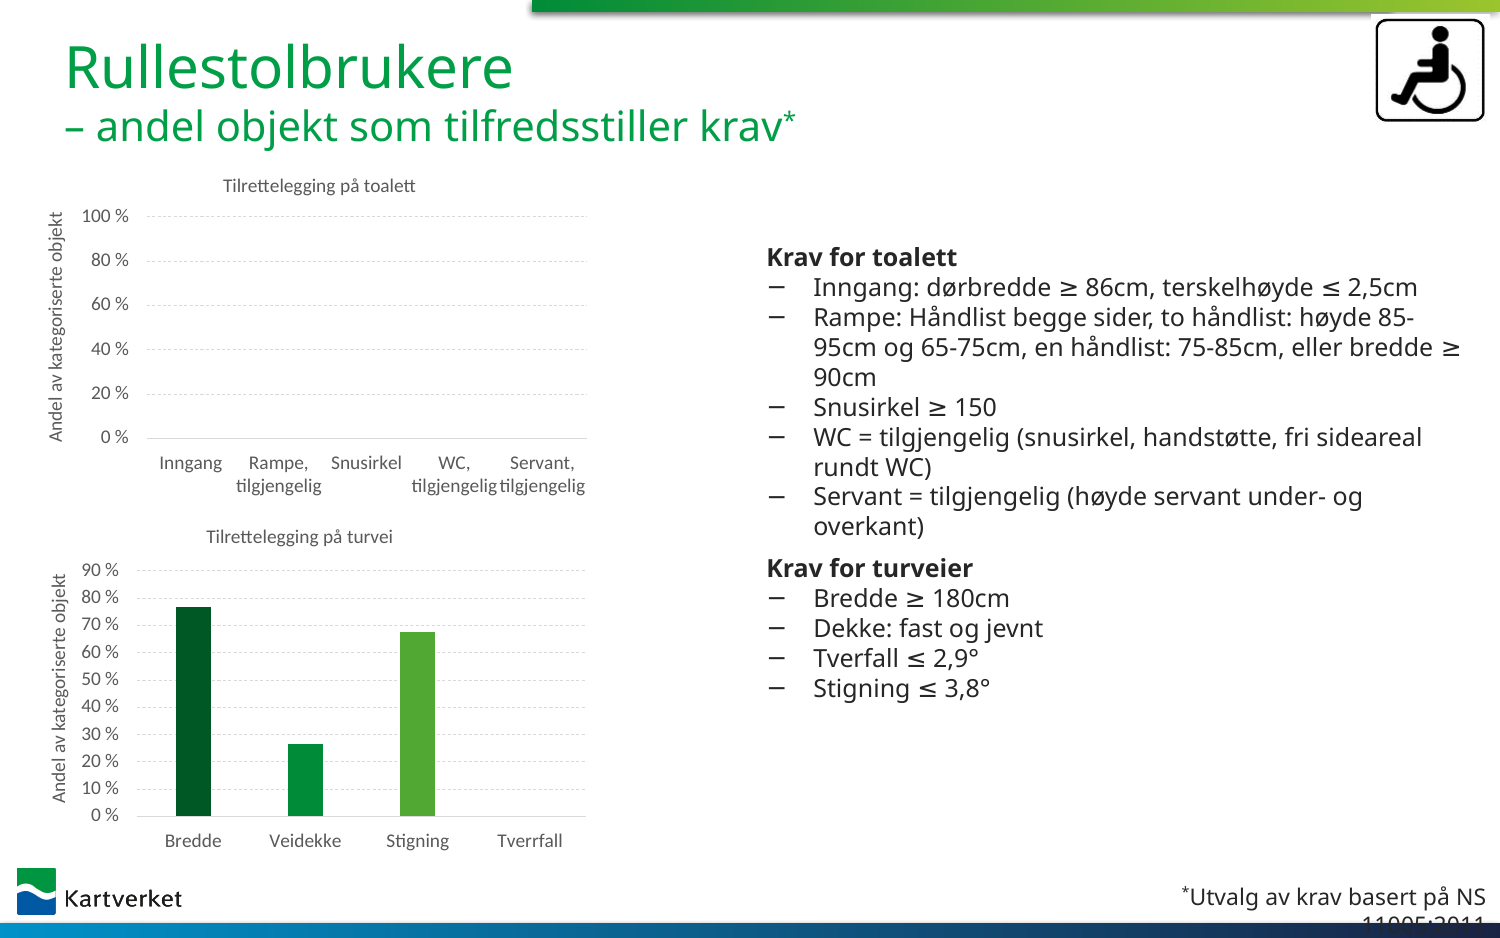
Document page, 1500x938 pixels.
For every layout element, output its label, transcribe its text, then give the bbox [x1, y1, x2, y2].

text_box Krav for turveier Bredde ≥ 180cm Dekke: fast og jevnt Tverfall ≤ 2,9° Stigning ≤ 3,8° [751, 545, 1483, 710]
picture [1371, 13, 1491, 127]
text_box Krav for toalett Inngang: dørbredde ≥ 86cm, terskelhøyde ≤ 2,5cm Rampe: Håndlist begge sider, to håndlist: høyde 85-95cm og 65-75cm, en håndlist: 75-85cm, eller bredde ≥ 90cm Snusirkel ≥ 150 WC = tilgjengelig (snusirkel, handstøtte, fri sideareal rundt WC) Servant = tilgjengelig (høyde servant under- og overkant) [751, 234, 1483, 545]
text_box *Utvalg av krav basert på NS 11005:2011 [1068, 873, 1500, 938]
text_box Rullestolbrukere – andel objekt som tilfredsstiller krav* [49, 14, 1431, 158]
picture [41, 166, 598, 505]
picture [41, 520, 598, 859]
